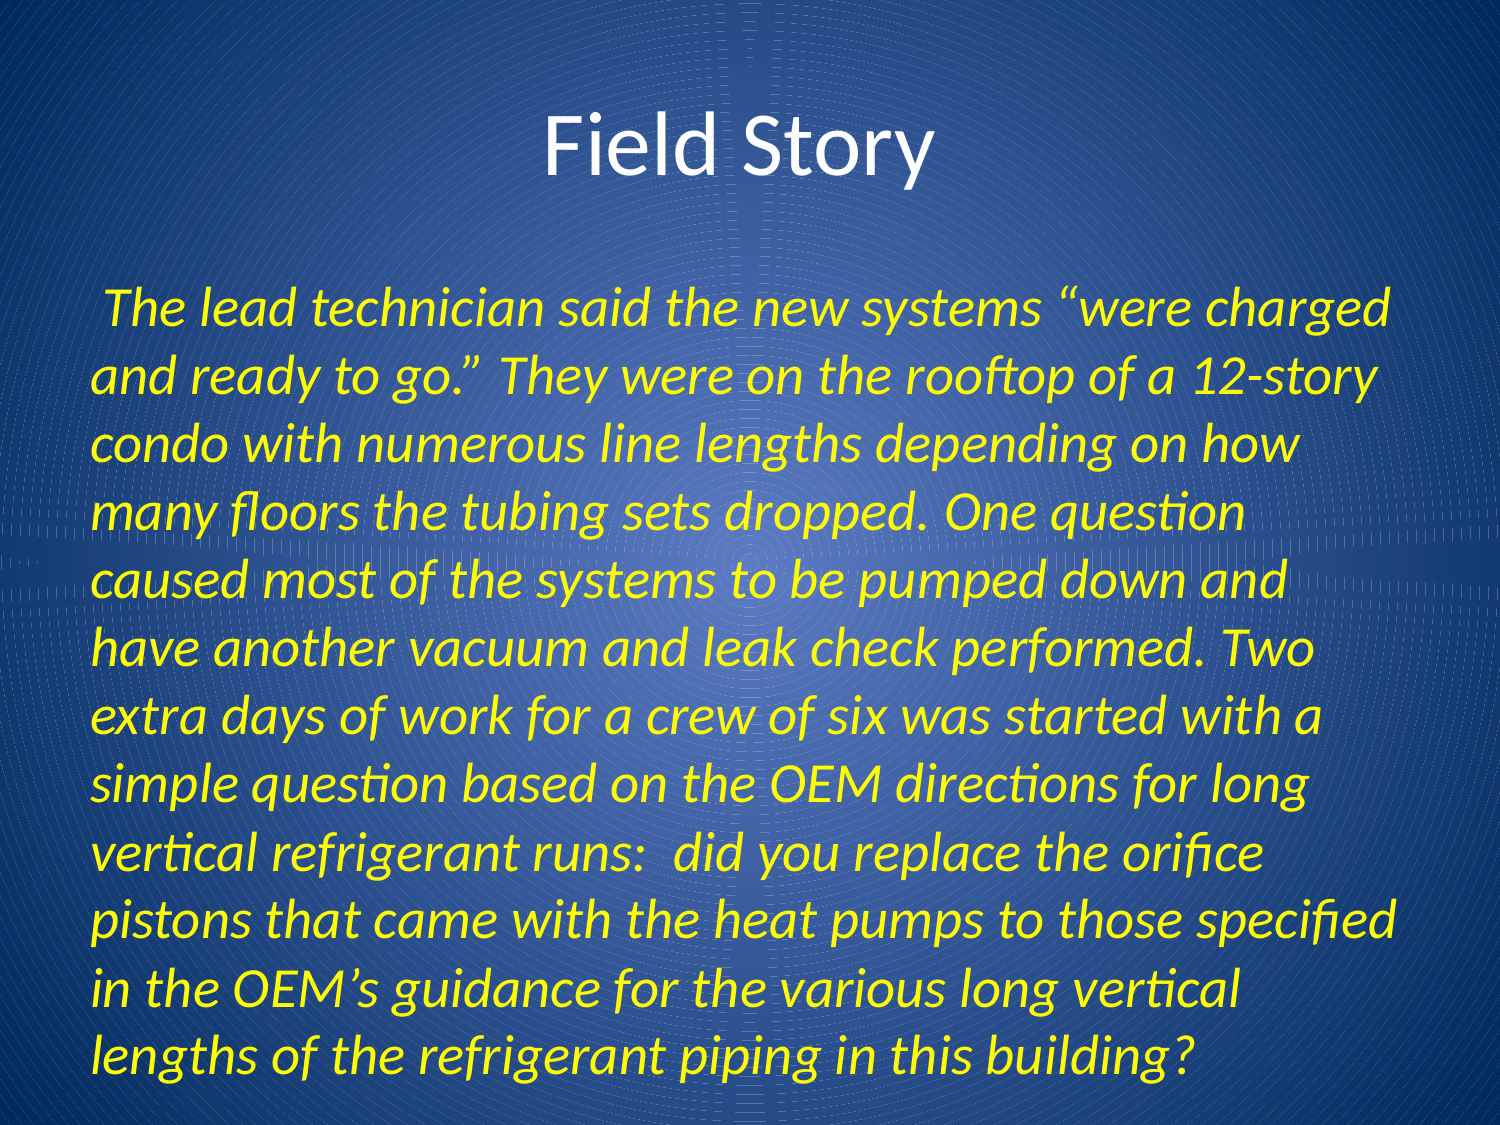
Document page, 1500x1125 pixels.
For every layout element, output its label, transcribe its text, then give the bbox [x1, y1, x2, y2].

list The lead technician said the new systems “were charged and ready to go.” They were on the rooftop of a 12-story condo with numerous line lengths depending on how many floors the tubing sets dropped. One question caused most of the systems to be pumped down and have another vacuum and leak check performed. Two extra days of work for a crew of six was started with a simple question based on the OEM directions for long vertical refrigerant runs: did you replace the orifice pistons that came with the heat pumps to those specified in the OEM’s guidance for the various long vertical lengths of the refrigerant piping in this building? [75, 262, 1425, 1100]
title Field Story [75, 45, 1425, 233]
